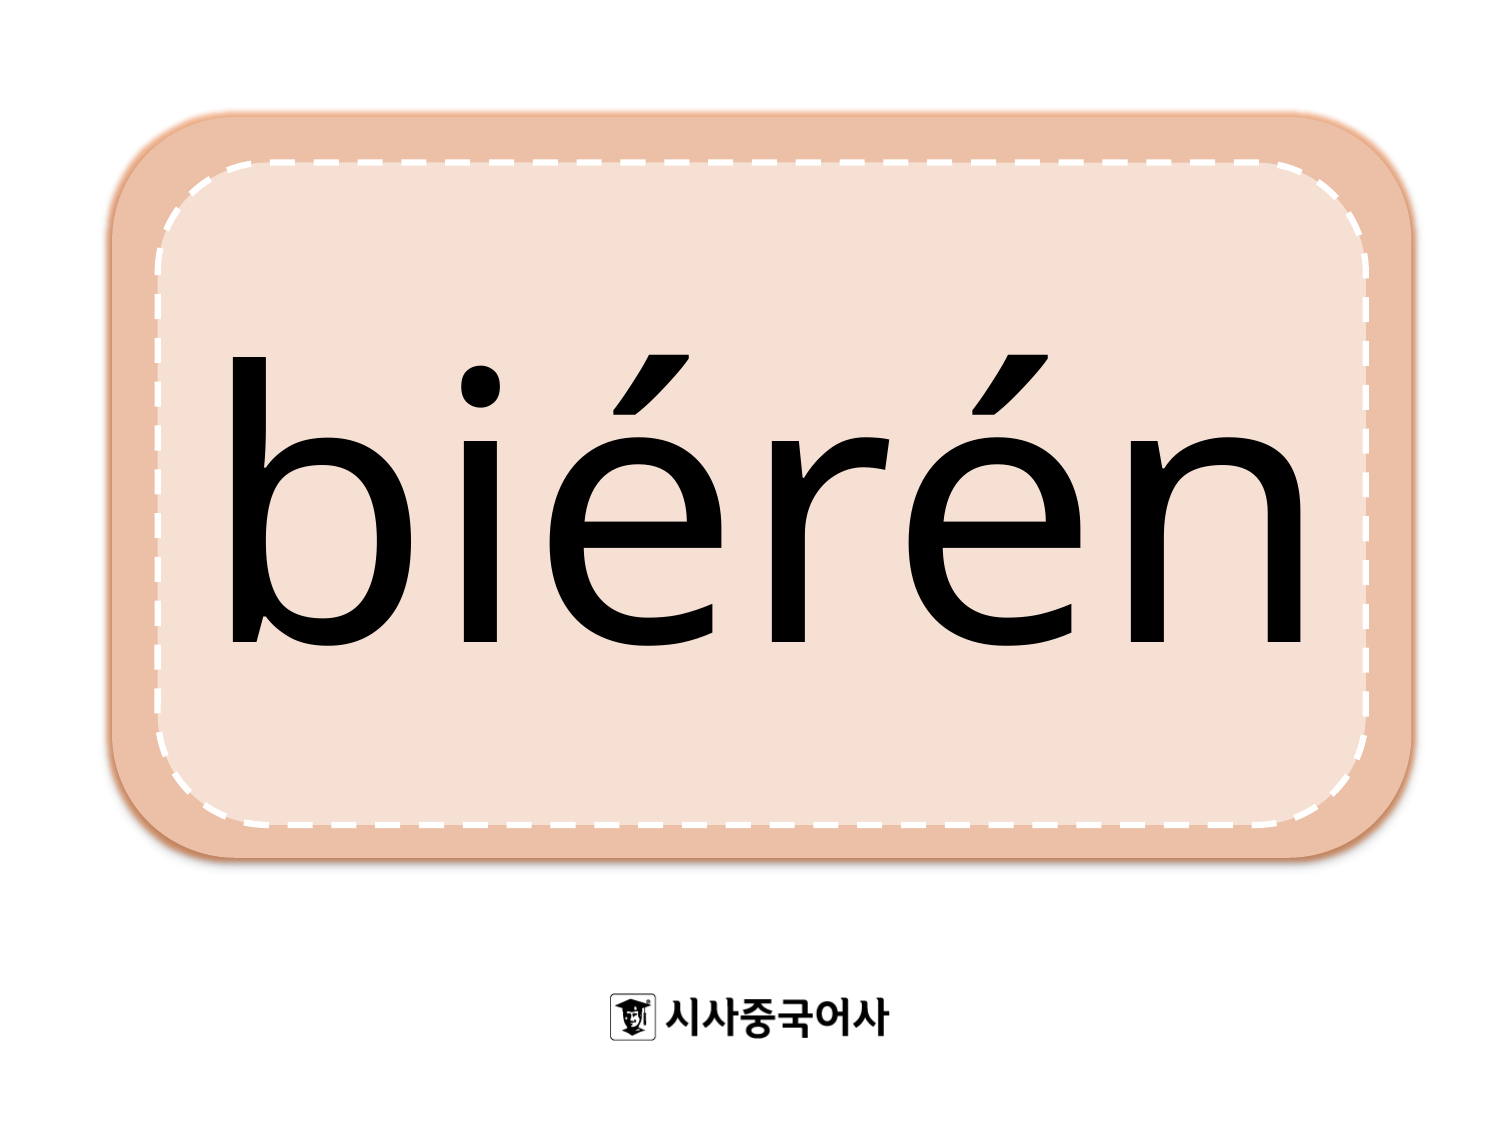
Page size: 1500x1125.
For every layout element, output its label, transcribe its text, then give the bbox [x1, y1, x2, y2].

text_box biérén [162, 160, 1371, 824]
picture [602, 987, 898, 1047]
